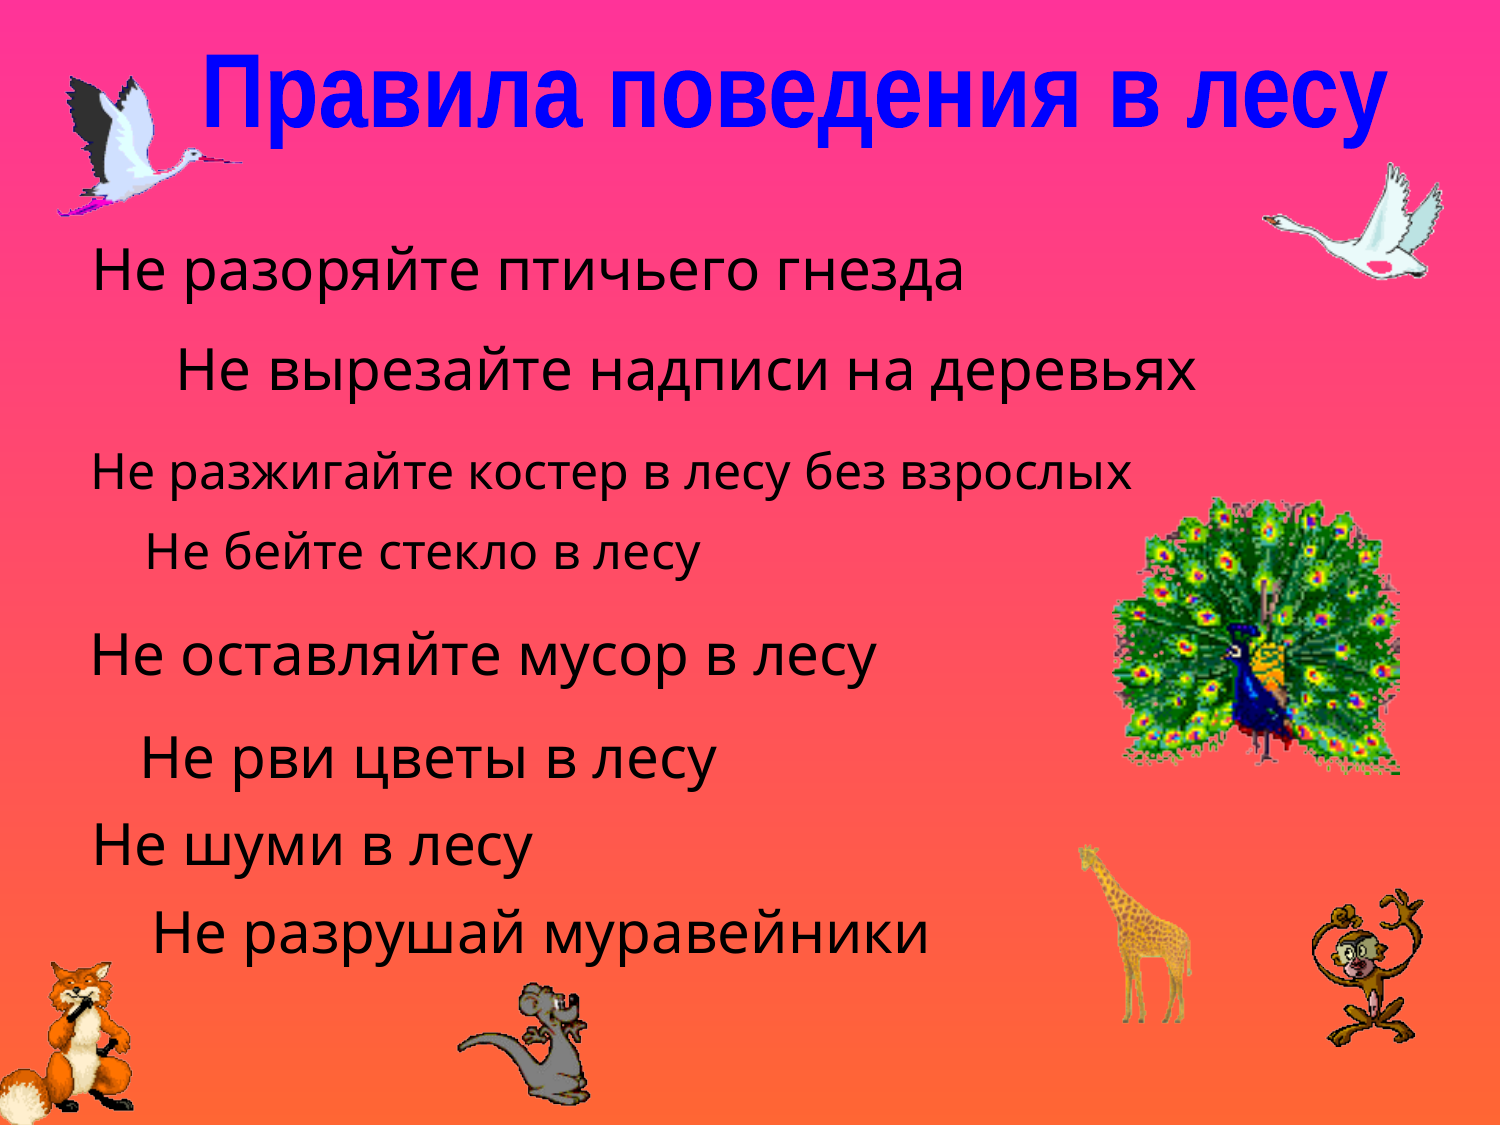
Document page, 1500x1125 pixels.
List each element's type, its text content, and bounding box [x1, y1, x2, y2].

picture [1112, 477, 1401, 776]
text_box Не оставляйте мусор в лесу [75, 609, 1057, 695]
text_box Не разжигайте костер в лесу без взрослых [62, 432, 1436, 508]
text_box Не разоряйте птичьего гнезда [76, 224, 1152, 310]
picture [37, 62, 254, 276]
picture [1262, 162, 1444, 285]
text_box Не рви цветы в лесу [124, 712, 733, 798]
picture [0, 899, 201, 1125]
text_box Не вырезайте надписи на деревьях [161, 324, 1213, 410]
text_box Не разрушай муравейники [136, 887, 946, 973]
picture [1312, 887, 1437, 1048]
picture [437, 915, 682, 1125]
text_box Не шуми в лесу [76, 800, 637, 885]
picture [1074, 837, 1201, 1026]
text_box Не бейте стекло в лесу [130, 512, 716, 588]
